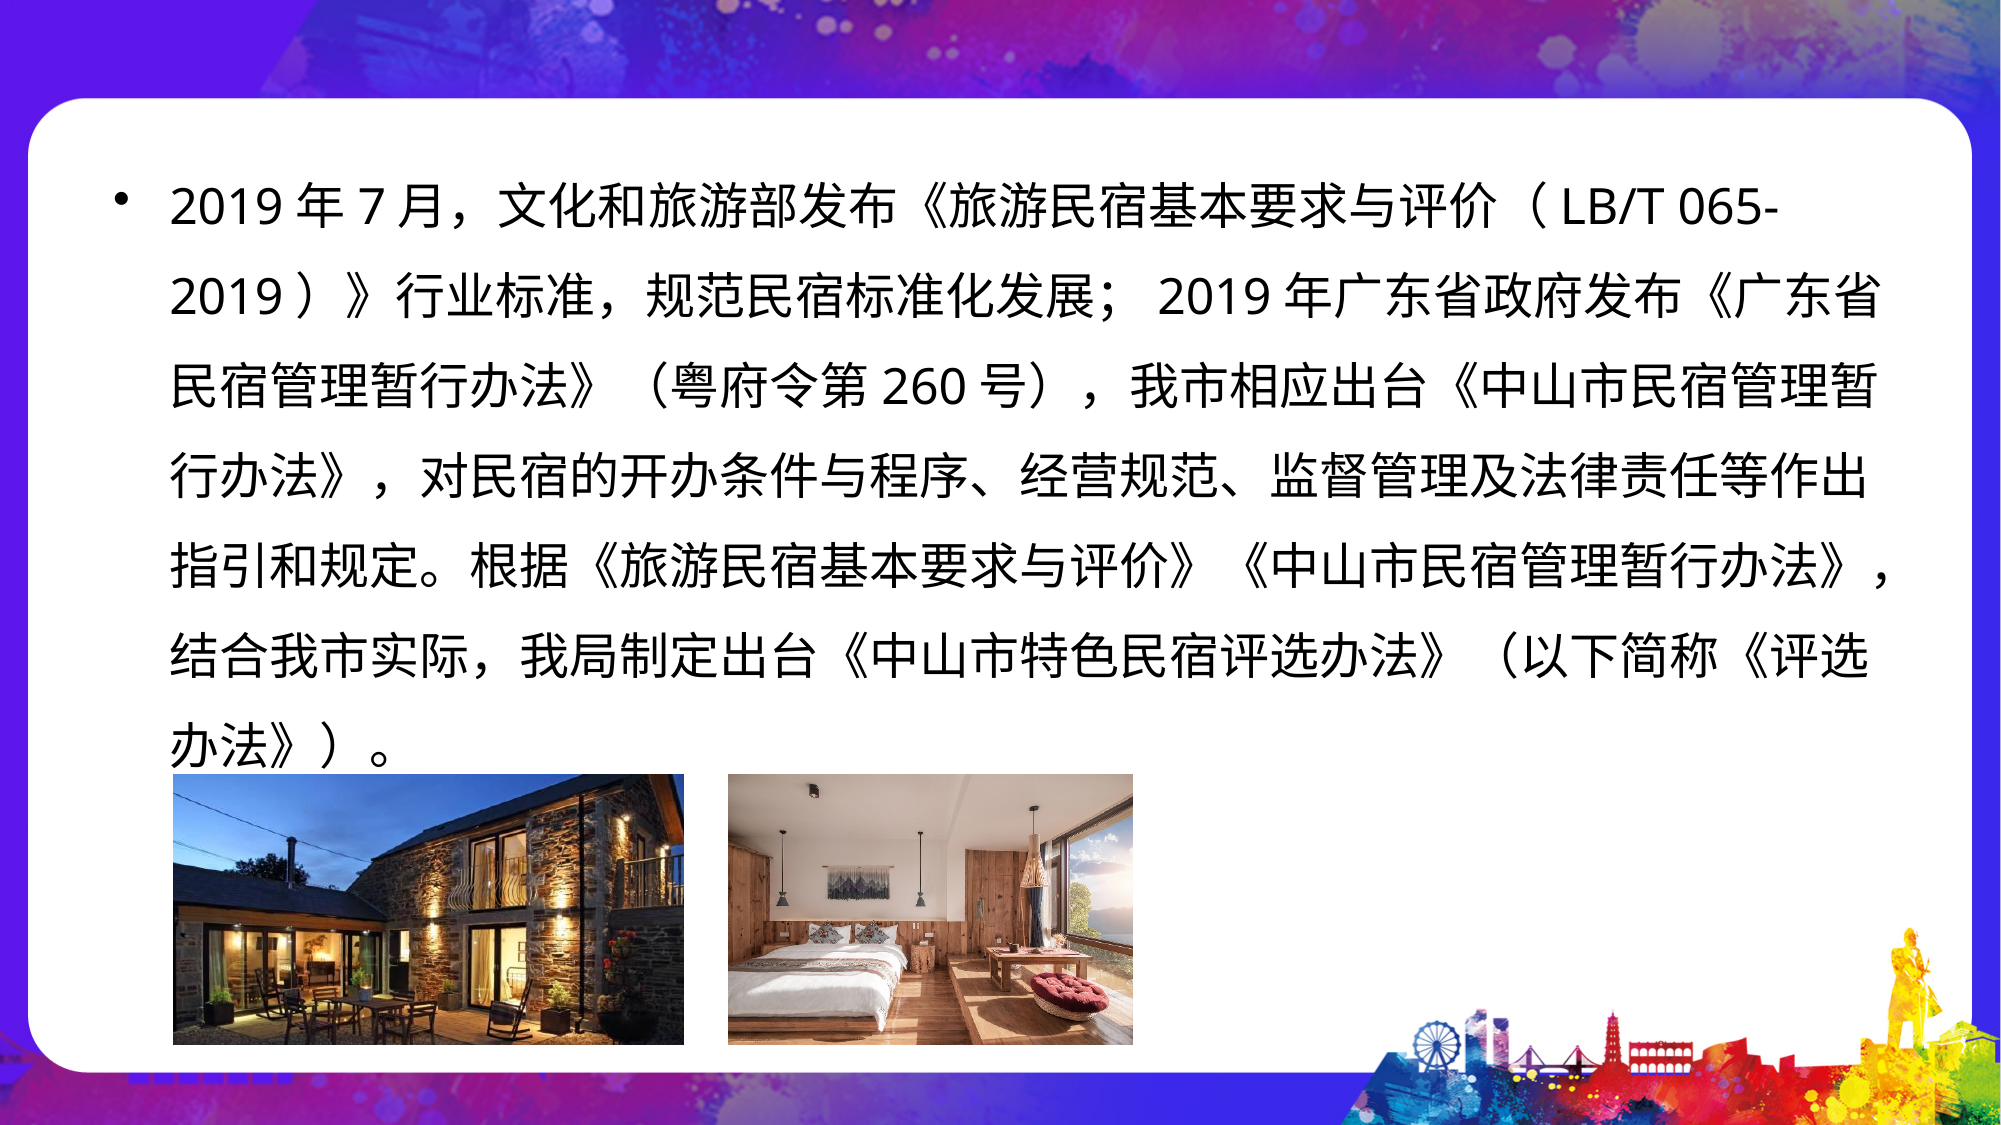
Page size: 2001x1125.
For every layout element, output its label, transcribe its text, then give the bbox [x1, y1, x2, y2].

picture [0, 0, 2001, 1125]
list 2019年7月，文化和旅游部发布《旅游民宿基本要求与评价（LB/T 065-2019）》行业标准，规范民宿标准化发展；2019年广东省政府发布《广东省民宿管理暂行办法》（粤府令第260号），我市相应出台《中山市民宿管理暂行办法》，对民宿的开办条件与程序、经营规范、监督管理及法律责任等作出指引和规定。根据《旅游民宿基本要求与评价》《中山市民宿管理暂行办法》，结合我市实际，我局制定出台《中山市特色民宿评选办法》（以下简称《评选办法》）。 [97, 136, 1899, 880]
